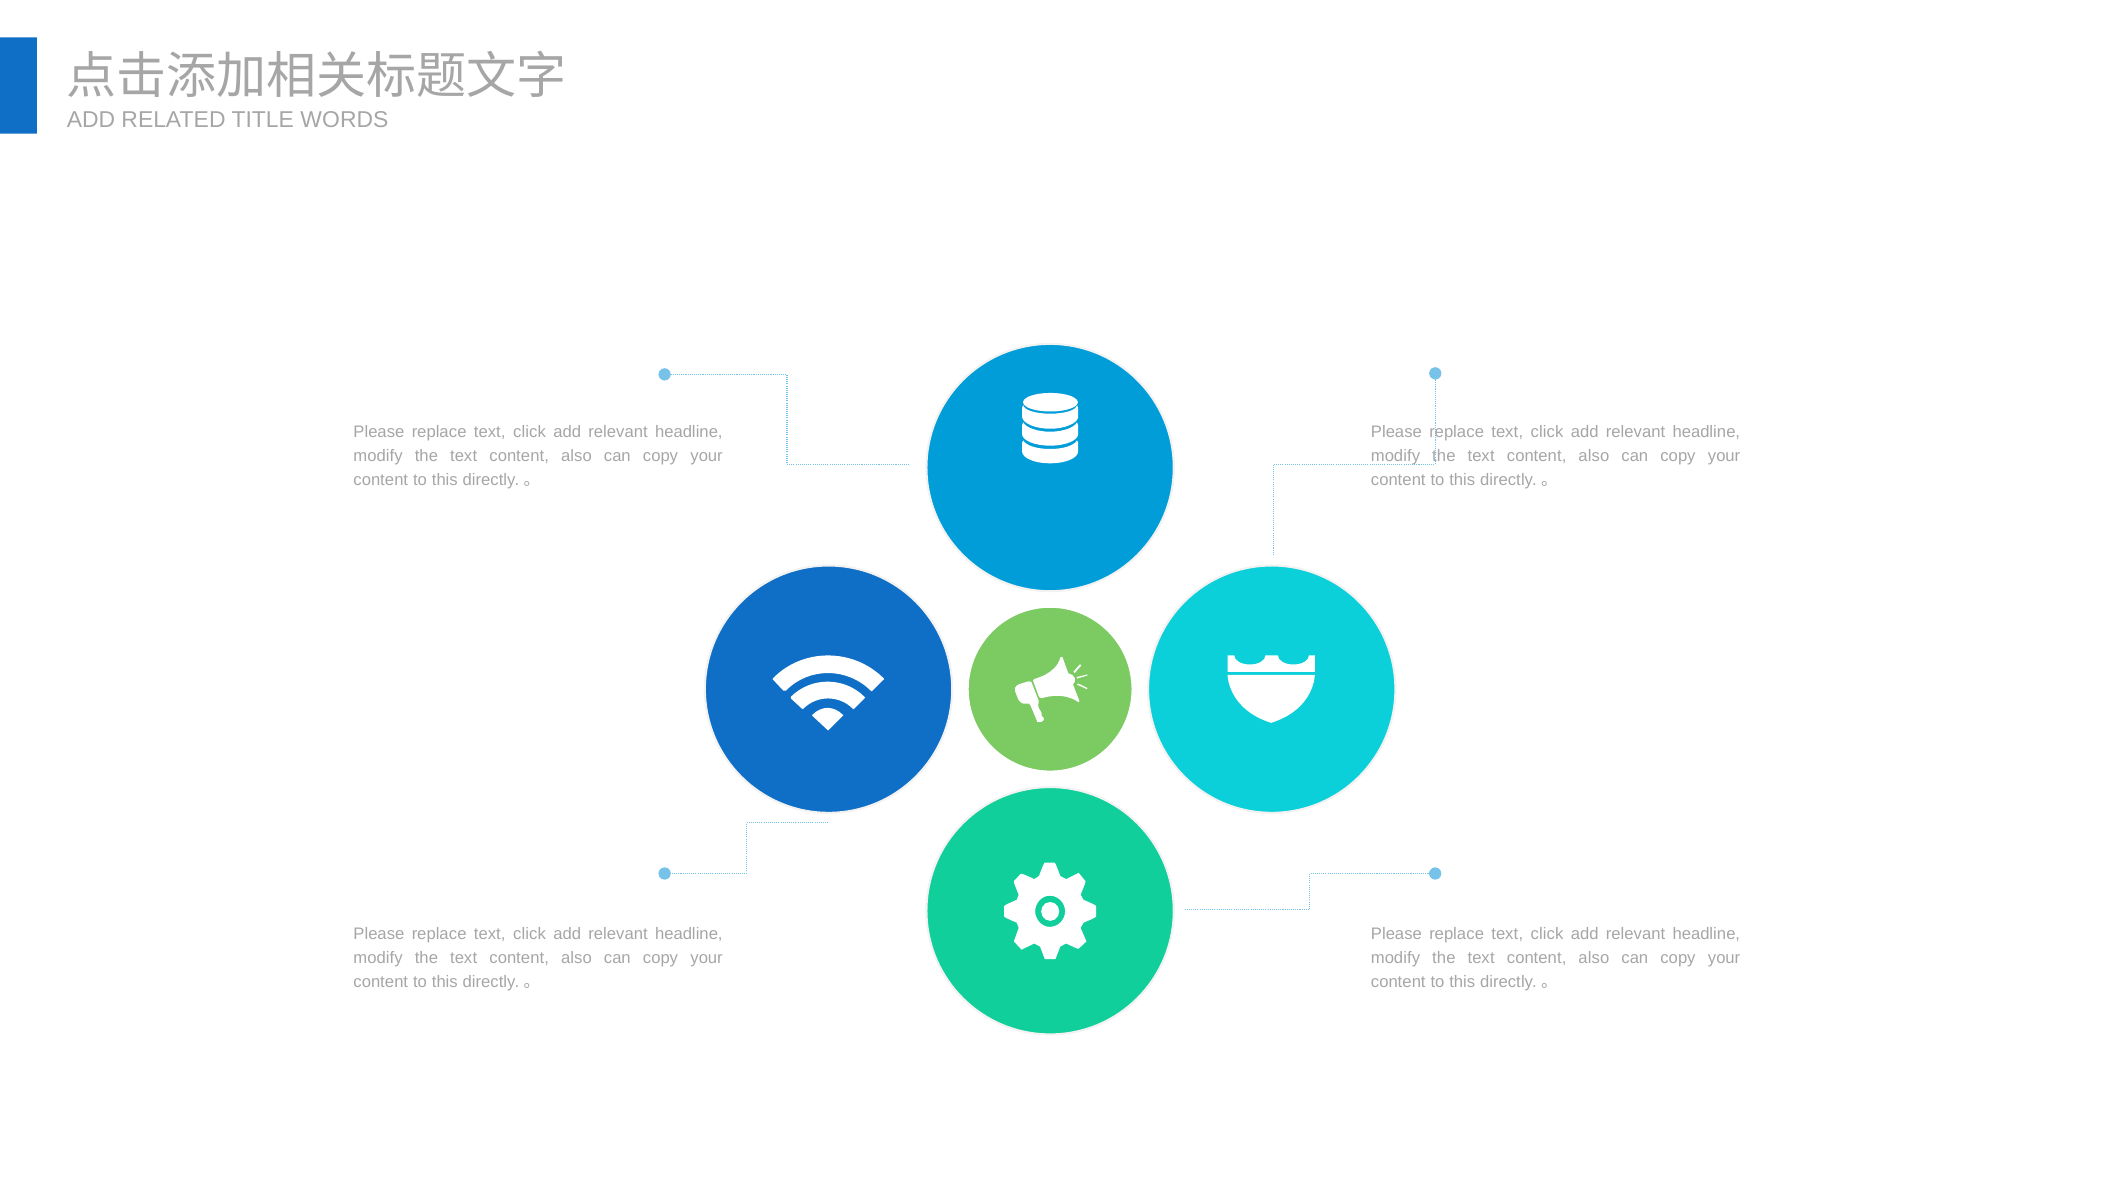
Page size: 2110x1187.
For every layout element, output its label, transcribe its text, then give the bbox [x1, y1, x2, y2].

text_box Please replace text, click add relevant headline, modify the text content, also can copy your content to this directly.。 [337, 378, 704, 527]
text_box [1227, 655, 1315, 723]
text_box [664, 822, 829, 874]
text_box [1004, 862, 1097, 960]
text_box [664, 374, 910, 465]
text_box [0, 36, 38, 135]
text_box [704, 343, 1396, 1035]
text_box 点击添加相关标题文字 [66, 43, 567, 104]
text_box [1022, 392, 1079, 464]
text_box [772, 647, 885, 731]
text_box Please replace text, click add relevant headline, modify the text content, also can copy your content to this directly.。 [337, 880, 704, 1029]
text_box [1012, 655, 1088, 724]
text_box Please replace text, click add relevant headline, modify the text content, also can copy your content to this directly.。 [1396, 880, 1757, 1029]
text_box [1184, 873, 1436, 910]
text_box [1263, 383, 1445, 546]
text_box ADD RELATED TITLE WORDS [66, 104, 389, 132]
text_box Please replace text, click add relevant headline, modify the text content, also can copy your content to this directly.。 [1396, 378, 1757, 527]
